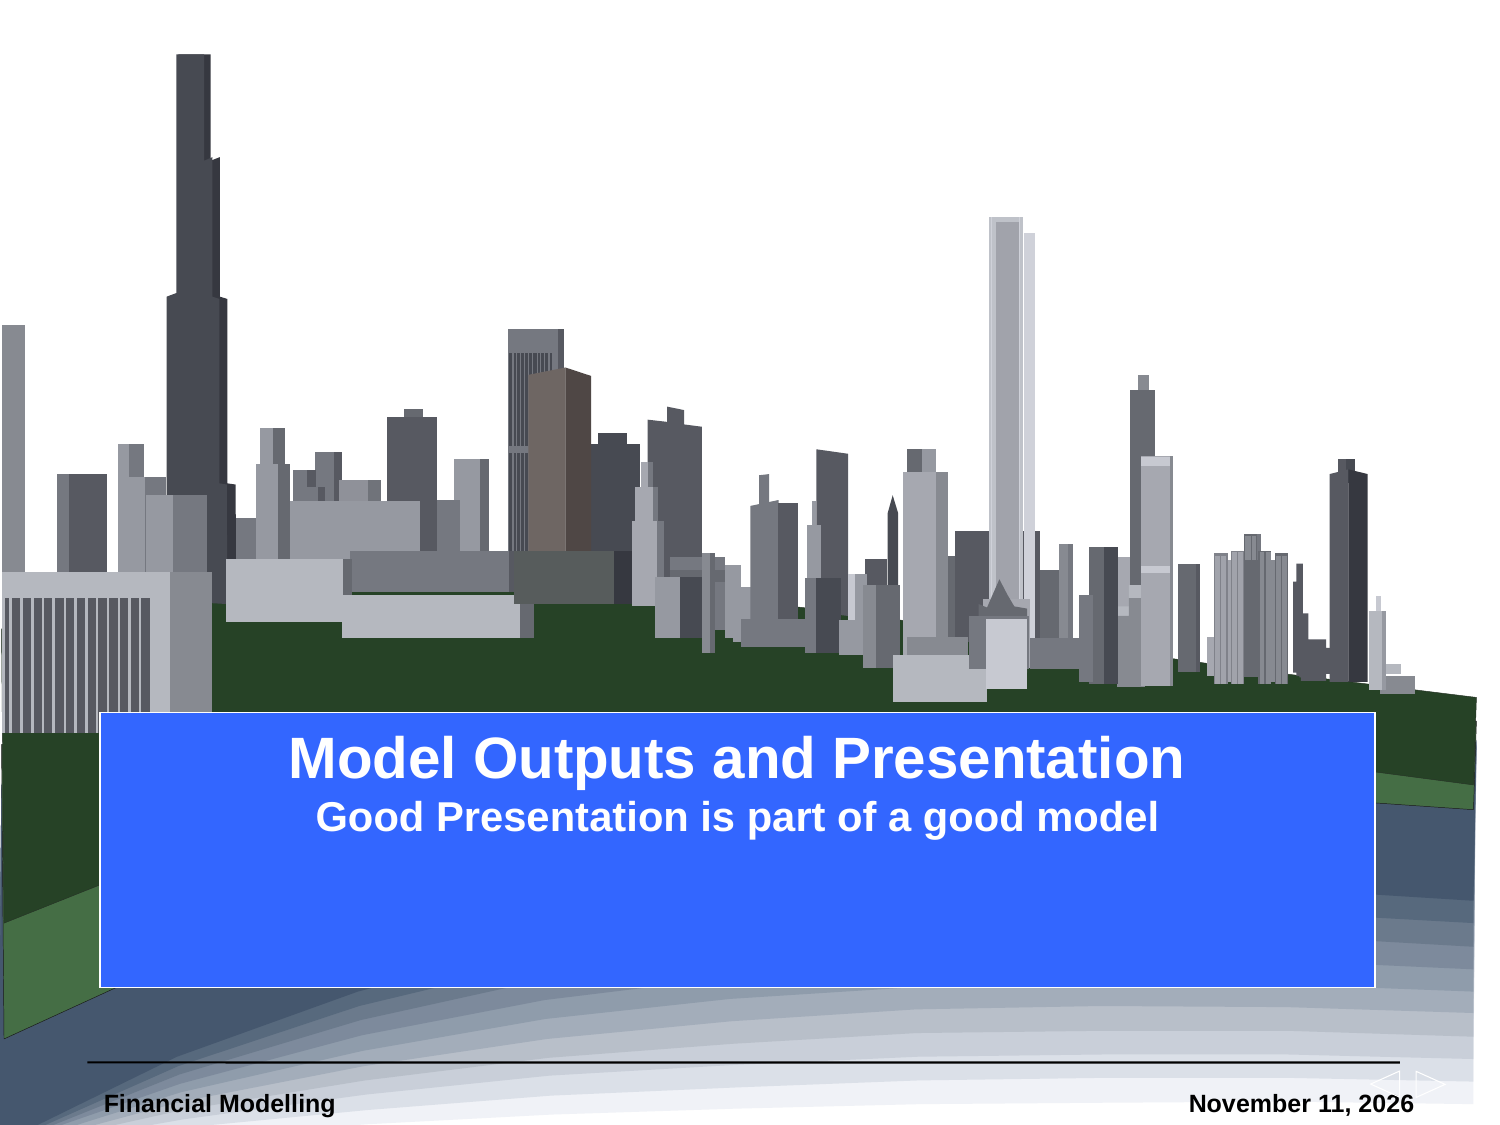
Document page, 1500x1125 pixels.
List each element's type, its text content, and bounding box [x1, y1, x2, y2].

title Model Outputs and Presentation Good Presentation is part of a good model [99, 712, 1376, 988]
